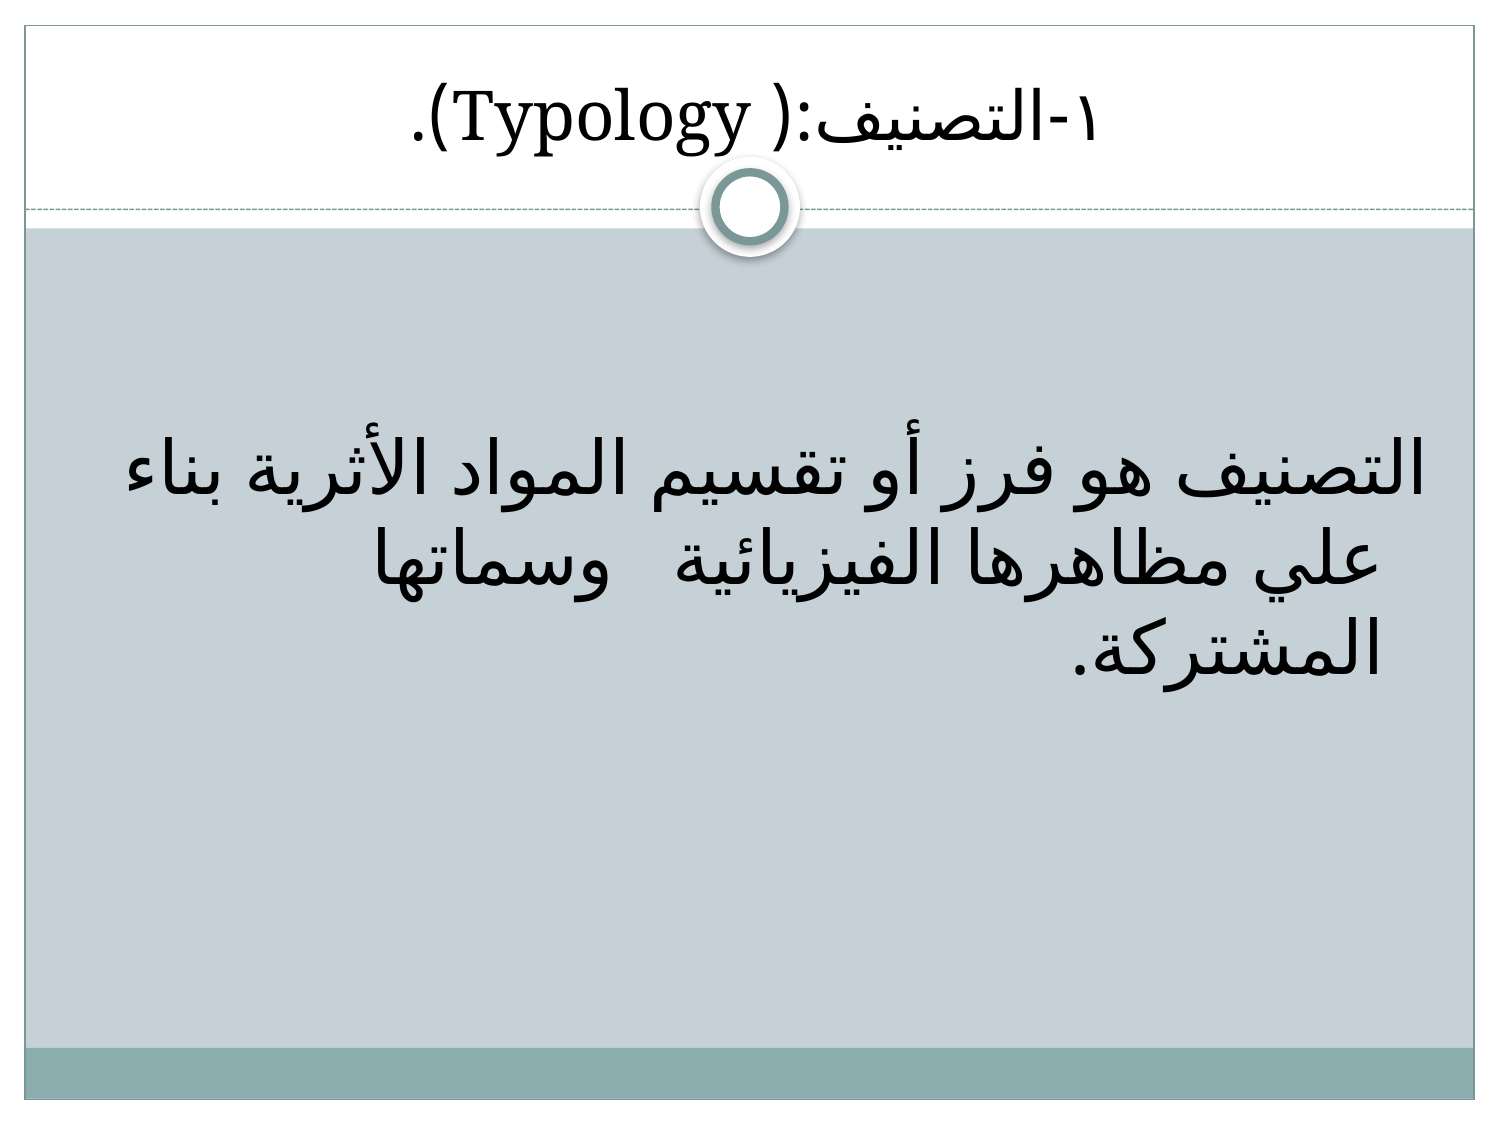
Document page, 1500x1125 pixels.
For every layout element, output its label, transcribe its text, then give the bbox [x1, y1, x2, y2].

title ١-التصنيف:( Typology). [49, 37, 1450, 162]
list التصنيف هو فرز أو تقسيم المواد الأثرية بناء علي مظاهرها الفيزيائية وسماتها المشتركة. [49, 250, 1445, 1001]
